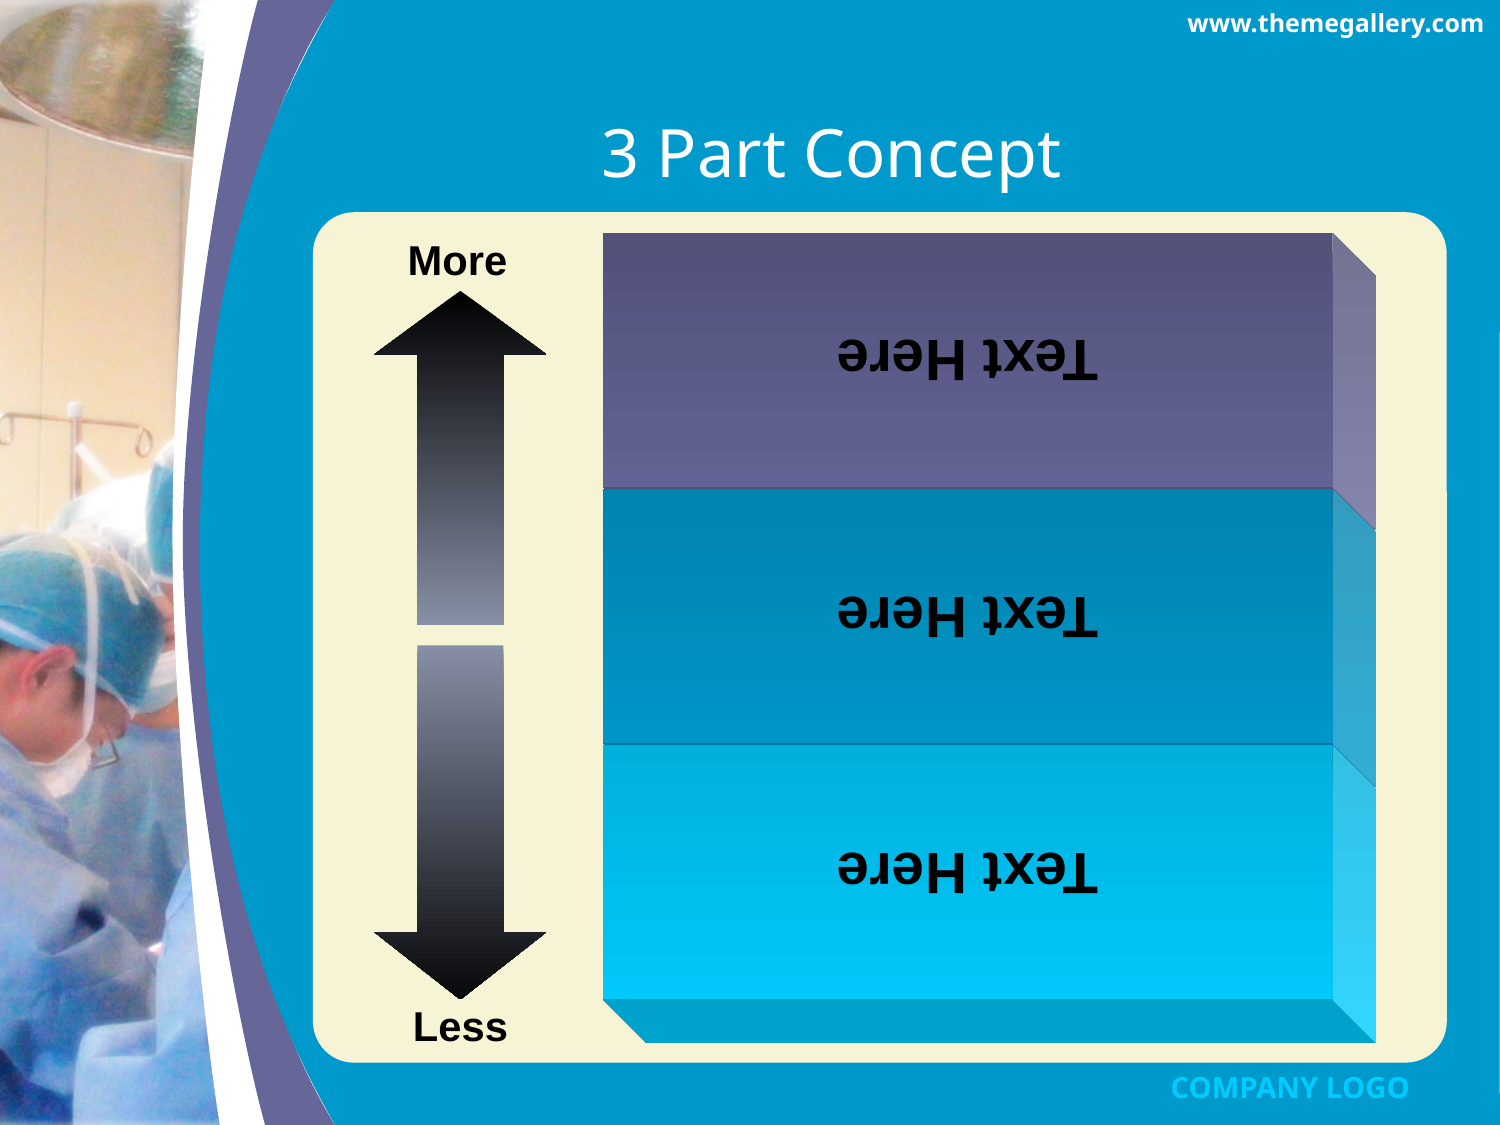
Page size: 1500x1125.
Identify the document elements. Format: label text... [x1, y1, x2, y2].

text_box Text Here [603, 488, 1377, 787]
picture [0, 0, 219, 1125]
text_box [374, 645, 547, 997]
text_box Text Here [603, 232, 1377, 531]
text_box [312, 212, 1447, 1063]
text_box Less [397, 997, 524, 1058]
footer www.themegallery.com [873, 0, 1500, 48]
text_box More [392, 231, 523, 337]
title 3 Part Concept [218, 94, 1446, 209]
text_box [374, 337, 547, 626]
text_box Text Here [603, 745, 1377, 1043]
